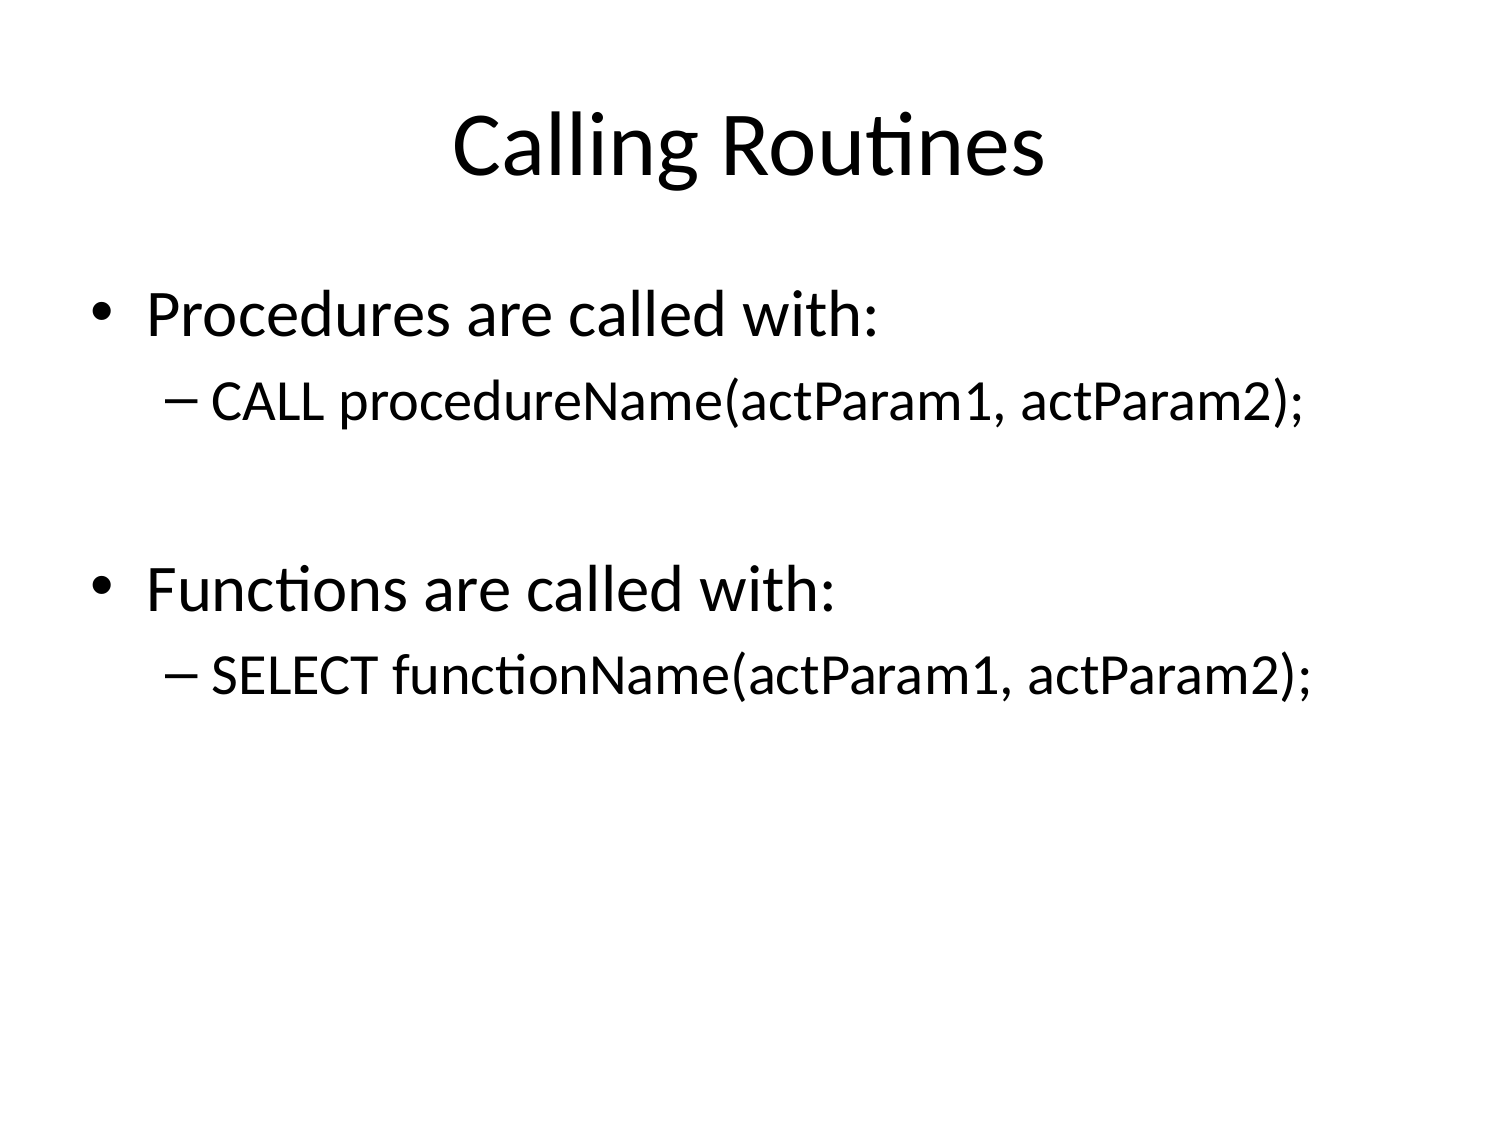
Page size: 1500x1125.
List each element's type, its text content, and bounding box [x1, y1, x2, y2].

title Calling Routines [75, 45, 1425, 233]
list Procedures are called with: CALL procedureName(actParam1, actParam2); Functions are called with: SELECT functionName(actParam1, actParam2); [75, 262, 1425, 1005]
